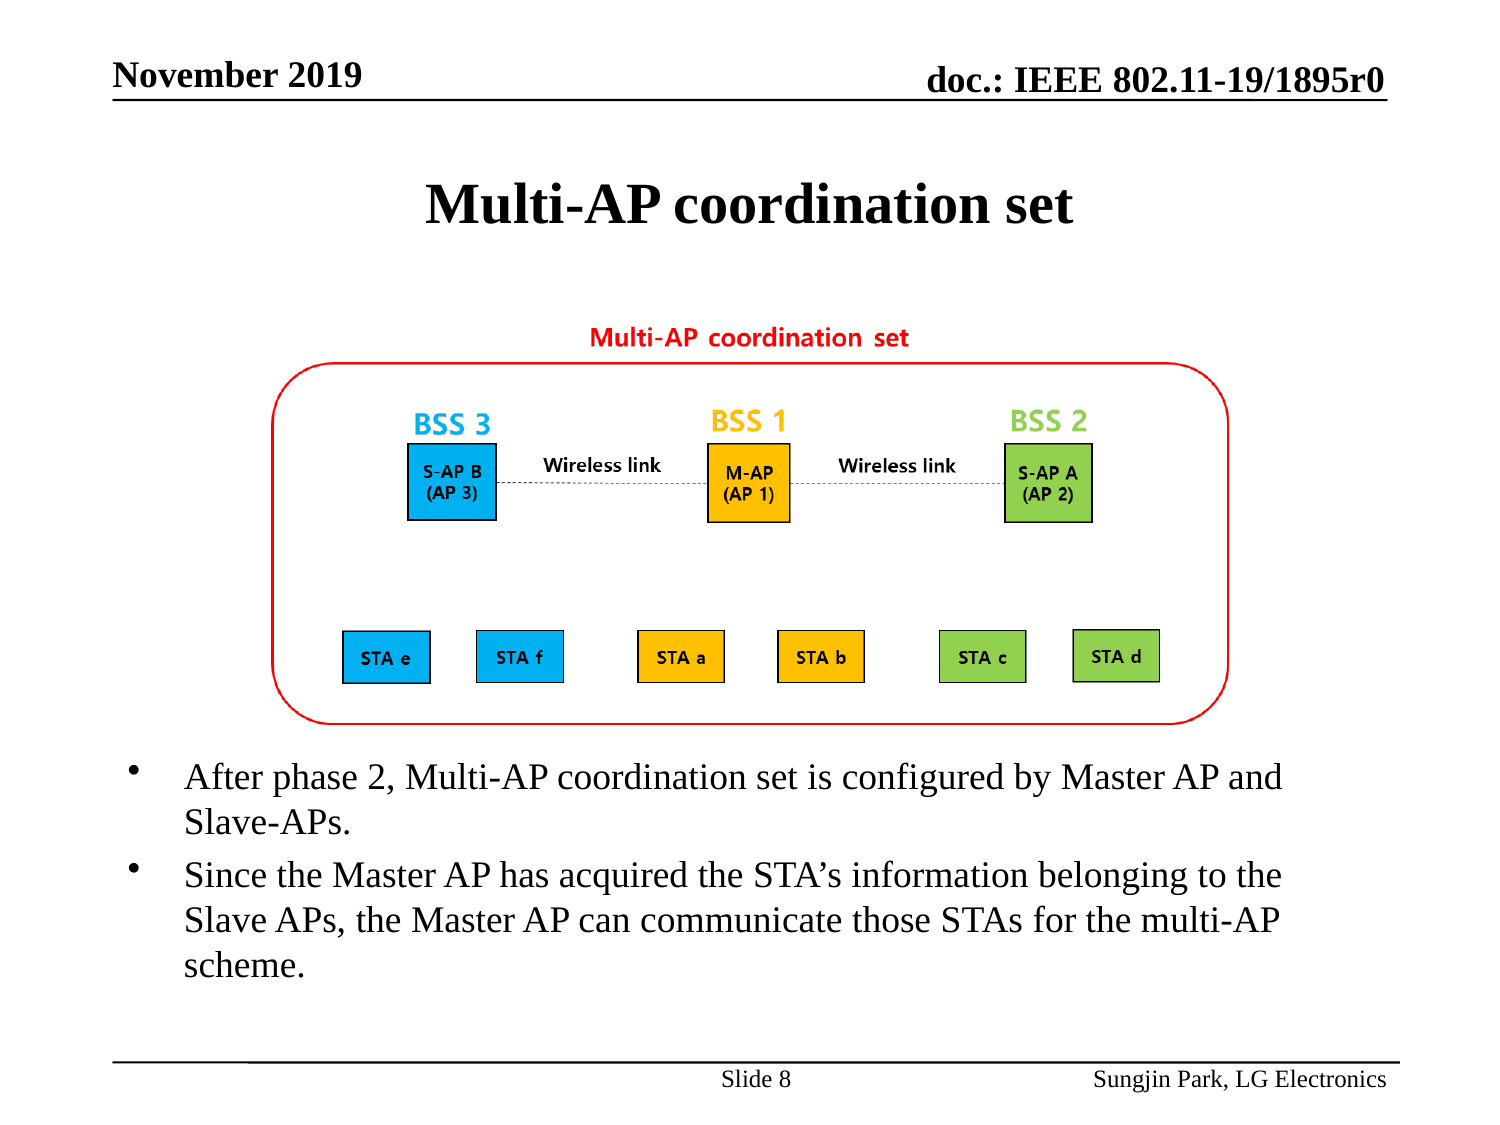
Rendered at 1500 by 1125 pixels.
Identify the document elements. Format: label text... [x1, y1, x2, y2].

title Multi-AP coordination set [112, 112, 1388, 288]
list After phase 2, Multi-AP coordination set is configured by Master AP and Slave-APs. Since the Master AP has acquired the STA’s information belonging to the Slave APs, the Master AP can communicate those STAs for the multi-AP scheme. [112, 324, 1388, 1063]
picture [270, 312, 1230, 726]
slide_number Slide 8 [712, 1061, 800, 1093]
